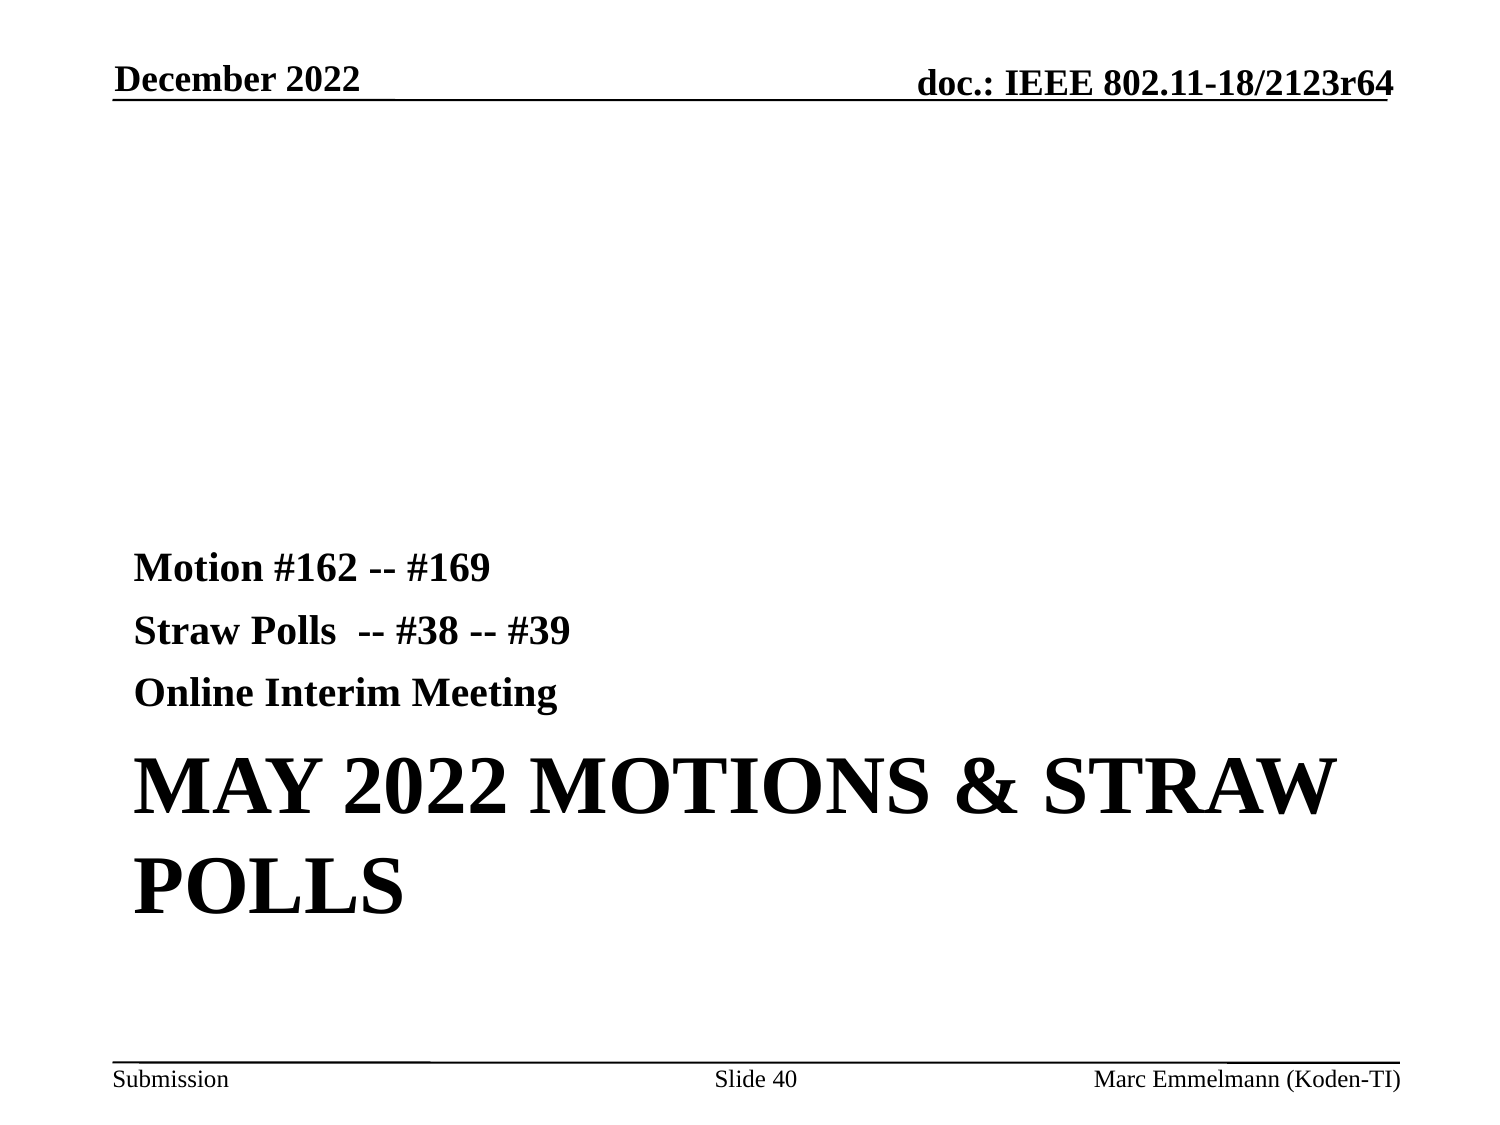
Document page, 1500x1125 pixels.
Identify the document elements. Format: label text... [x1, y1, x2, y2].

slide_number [114, 54, 423, 100]
title May 2022 Motions & Straw Polls [118, 724, 1394, 947]
slide_number Slide 40 [712, 1061, 800, 1123]
footer Marc Emmelmann (Koden-TI) [878, 1061, 1402, 1093]
list Motion #162 -- #169 Straw Polls -- #38 -- #39 Online Interim Meeting [118, 476, 1394, 724]
